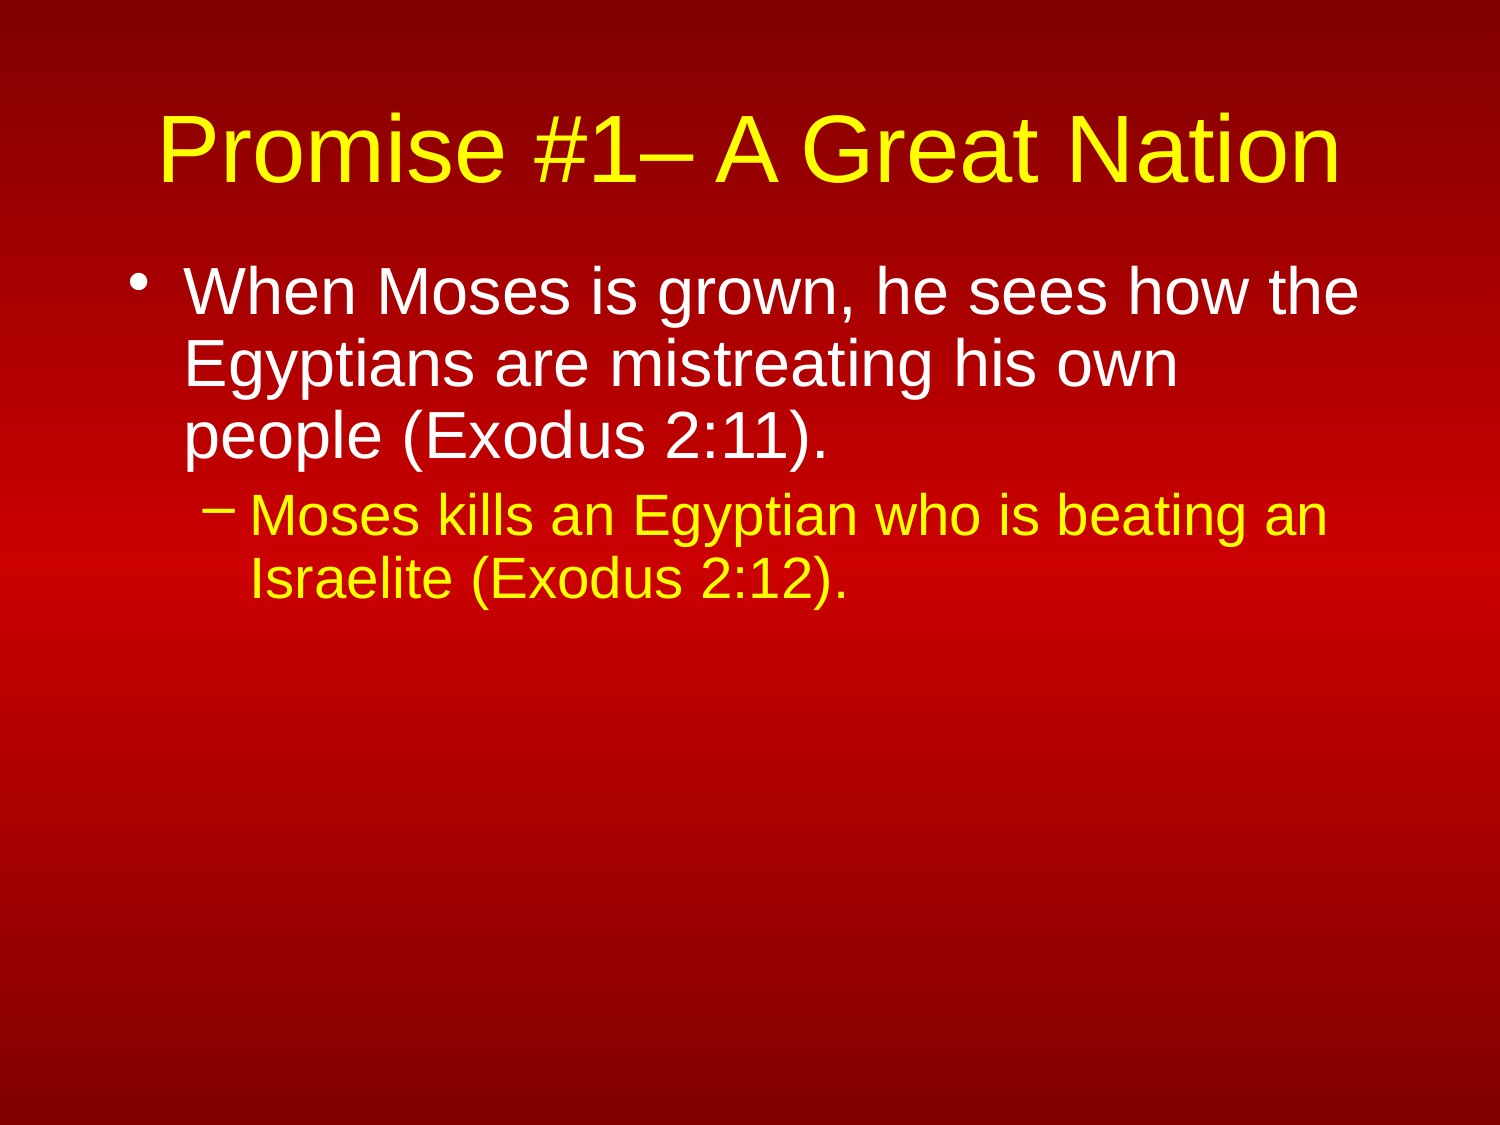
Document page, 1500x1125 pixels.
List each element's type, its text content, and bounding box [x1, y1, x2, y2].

list When Moses is grown, he sees how the Egyptians are mistreating his own people (Exodus 2:11). Moses kills an Egyptian who is beating an Israelite (Exodus 2:12). [112, 249, 1388, 638]
title Promise #1– A Great Nation [37, 50, 1463, 238]
